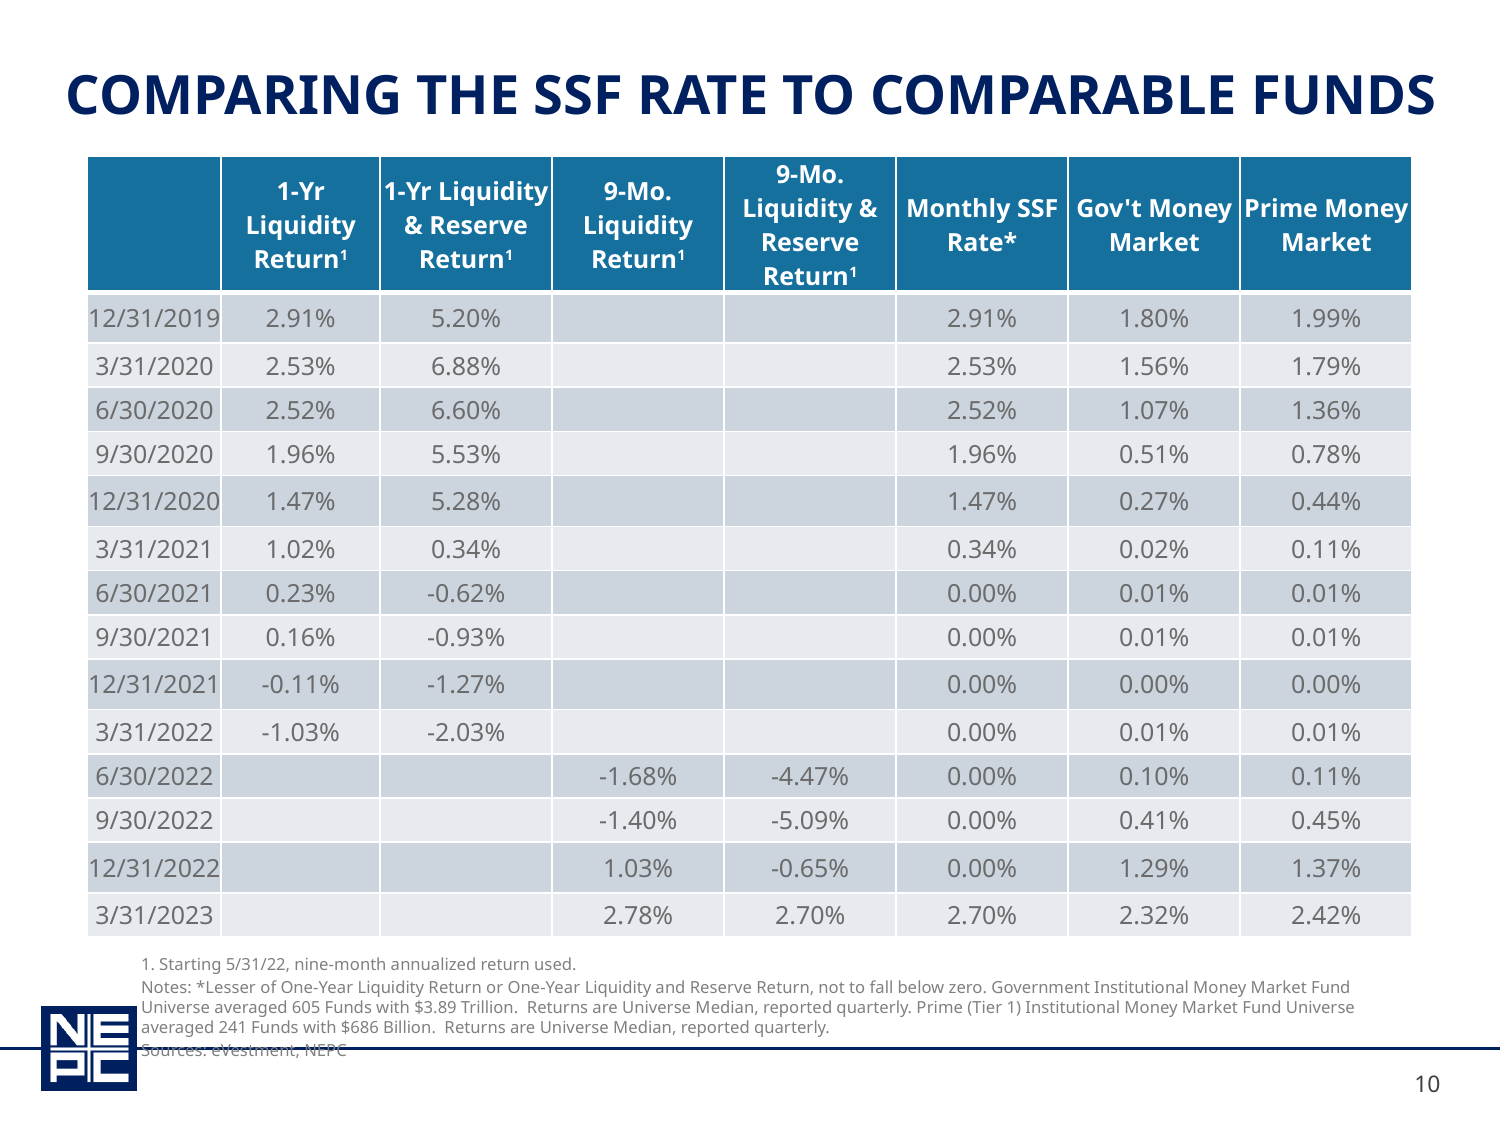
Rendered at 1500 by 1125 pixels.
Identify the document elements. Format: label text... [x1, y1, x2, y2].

table_cell 0.01% [1241, 616, 1411, 658]
table_cell 1.47% [222, 476, 379, 526]
table_cell [725, 616, 895, 658]
table_cell 0.01% [1069, 616, 1239, 658]
picture [41, 1006, 137, 1091]
table_cell -4.47% [725, 755, 895, 797]
table_cell [553, 295, 723, 342]
table_cell 0.00% [897, 571, 1067, 614]
table_cell 0.00% [897, 799, 1067, 841]
table_cell 1.80% [1069, 295, 1239, 342]
table_cell 1.36% [1241, 388, 1411, 431]
table_cell [553, 710, 723, 753]
table_cell -0.65% [725, 843, 895, 892]
table_cell 5.28% [381, 476, 551, 526]
table_header [88, 157, 220, 290]
table_header Gov't Money Market [1069, 157, 1239, 290]
table_cell 0.34% [381, 527, 551, 570]
table_cell 1.07% [1069, 388, 1239, 431]
table_header 1-Yr Liquidity & Reserve Return1 [381, 157, 551, 290]
table_header Monthly SSF Rate* [897, 157, 1067, 290]
table_cell [381, 843, 551, 892]
table_cell [725, 295, 895, 342]
table_cell [725, 344, 895, 386]
table_cell 2.52% [897, 388, 1067, 431]
table_cell [553, 571, 723, 614]
table_cell 6/30/2020 [88, 388, 220, 431]
table_cell 2.42% [1241, 894, 1411, 936]
table_cell 2.53% [222, 344, 379, 386]
table_header Prime Money Market [1241, 157, 1411, 290]
table_cell 0.41% [1069, 799, 1239, 841]
table_cell 12/31/2022 [88, 843, 220, 892]
table_cell 5.20% [381, 295, 551, 342]
table_cell -1.27% [381, 660, 551, 709]
table_cell [381, 799, 551, 841]
list 1. Starting 5/31/22, nine-month annualized return used. Notes: *Lesser of One-Year Liquidity Return or One-Year Liquidity and Reserve Return, not to fall below zero. Government Institutional Money Market Fund Universe averaged 605 Funds with $3.89 Trillion. Returns are Universe Median, reported quarterly. Prime (Tier 1) Institutional Money Market Fund Universe averaged 241 Funds with $686 Billion. Returns are Universe Median, reported quarterly. Sources: eVestment, NEPC [140, 989, 1366, 1061]
table_cell 3/31/2020 [88, 344, 220, 386]
table_cell 6.60% [381, 388, 551, 431]
table_cell 0.01% [1069, 710, 1239, 753]
table_cell 2.32% [1069, 894, 1239, 936]
table_cell 0.02% [1069, 527, 1239, 570]
table_cell 9/30/2022 [88, 799, 220, 841]
table_cell [725, 571, 895, 614]
table_cell -2.03% [381, 710, 551, 753]
table_cell [553, 660, 723, 709]
table_cell [725, 476, 895, 526]
table_cell 12/31/2019 [88, 295, 220, 342]
table_cell 0.11% [1241, 527, 1411, 570]
table_cell 2.91% [897, 295, 1067, 342]
table_cell [725, 388, 895, 431]
table_cell [725, 432, 895, 475]
table_cell 1.37% [1241, 843, 1411, 892]
slide_number 10 [1321, 1073, 1456, 1109]
table_cell [553, 616, 723, 658]
table_header 1-Yr Liquidity Return1 [222, 157, 379, 290]
table_cell 2.78% [553, 894, 723, 936]
title Comparing the SSF Rate to Comparable Funds [65, 2, 1500, 126]
table_cell [553, 476, 723, 526]
table_cell [381, 894, 551, 936]
table_cell -5.09% [725, 799, 895, 841]
table_cell 0.00% [897, 710, 1067, 753]
table_cell 0.23% [222, 571, 379, 614]
table_cell -1.40% [553, 799, 723, 841]
table_cell [725, 710, 895, 753]
table_cell -0.11% [222, 660, 379, 709]
table_cell 9/30/2020 [88, 432, 220, 475]
table_cell 1.56% [1069, 344, 1239, 386]
table_cell 0.01% [1069, 571, 1239, 614]
table_cell 2.91% [222, 295, 379, 342]
table_cell 6/30/2021 [88, 571, 220, 614]
table_cell 0.51% [1069, 432, 1239, 475]
table_cell 1.96% [897, 432, 1067, 475]
table_cell 0.00% [897, 843, 1067, 892]
table_cell [725, 527, 895, 570]
table_cell 6.88% [381, 344, 551, 386]
table_cell 2.53% [897, 344, 1067, 386]
table_cell [222, 755, 379, 797]
table_cell [381, 755, 551, 797]
table_cell 0.27% [1069, 476, 1239, 526]
table_cell 0.10% [1069, 755, 1239, 797]
table_cell 2.70% [897, 894, 1067, 936]
table_cell 0.34% [897, 527, 1067, 570]
table_cell [553, 388, 723, 431]
table_cell 1.96% [222, 432, 379, 475]
table_cell 0.00% [1241, 660, 1411, 709]
table_cell 3/31/2022 [88, 710, 220, 753]
table_cell 1.29% [1069, 843, 1239, 892]
table_cell 5.53% [381, 432, 551, 475]
table_cell 0.00% [897, 755, 1067, 797]
table_cell [222, 799, 379, 841]
table_cell 1.99% [1241, 295, 1411, 342]
table_cell 0.11% [1241, 755, 1411, 797]
table_cell 1.47% [897, 476, 1067, 526]
table_cell 0.00% [1069, 660, 1239, 709]
table_cell 0.01% [1241, 571, 1411, 614]
table_header 9-Mo. Liquidity Return1 [553, 157, 723, 290]
table_cell 0.44% [1241, 476, 1411, 526]
table_cell -1.68% [553, 755, 723, 797]
table_cell [222, 843, 379, 892]
table_cell 6/30/2022 [88, 755, 220, 797]
table_cell 2.70% [725, 894, 895, 936]
table_cell 0.16% [222, 616, 379, 658]
table_cell 1.02% [222, 527, 379, 570]
table_cell [553, 432, 723, 475]
table_cell [725, 660, 895, 709]
table_cell 9/30/2021 [88, 616, 220, 658]
table_cell 0.00% [897, 616, 1067, 658]
table_cell [553, 527, 723, 570]
table_header 9-Mo. Liquidity & Reserve Return1 [725, 157, 895, 290]
table_cell 12/31/2021 [88, 660, 220, 709]
table_cell 0.00% [897, 660, 1067, 709]
table_cell 0.01% [1241, 710, 1411, 753]
table_cell 12/31/2020 [88, 476, 220, 526]
table_cell 3/31/2021 [88, 527, 220, 570]
table_cell -0.62% [381, 571, 551, 614]
table_cell 0.45% [1241, 799, 1411, 841]
table_cell [553, 344, 723, 386]
table_cell 1.79% [1241, 344, 1411, 386]
table_cell -1.03% [222, 710, 379, 753]
table_cell 0.78% [1241, 432, 1411, 475]
table_cell 3/31/2023 [88, 894, 220, 936]
table_cell -0.93% [381, 616, 551, 658]
table_cell 1.03% [553, 843, 723, 892]
table_cell 2.52% [222, 388, 379, 431]
table_cell [222, 894, 379, 936]
